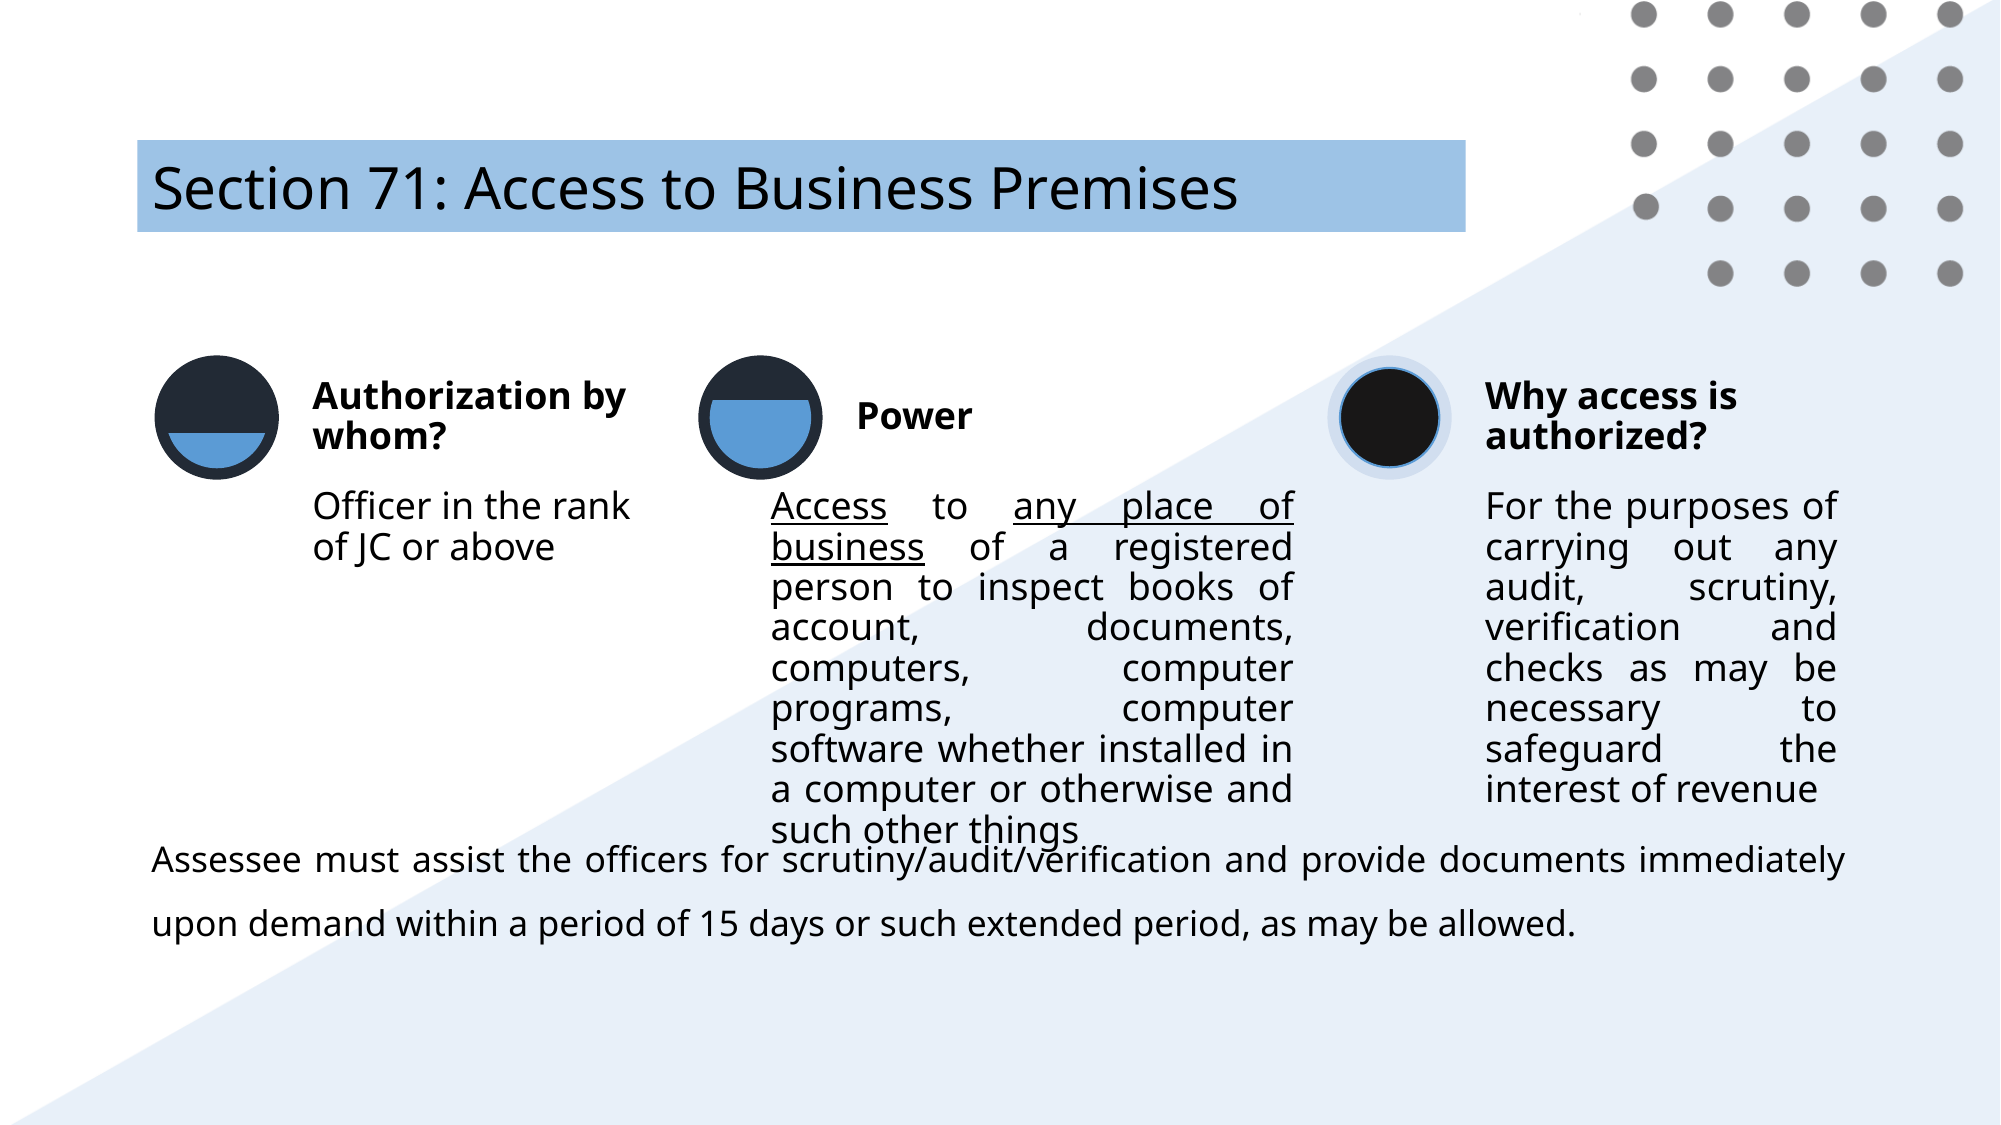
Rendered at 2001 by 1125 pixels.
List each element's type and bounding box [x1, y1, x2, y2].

picture [0, 0, 2000, 1125]
text_box [136, 355, 1864, 1003]
